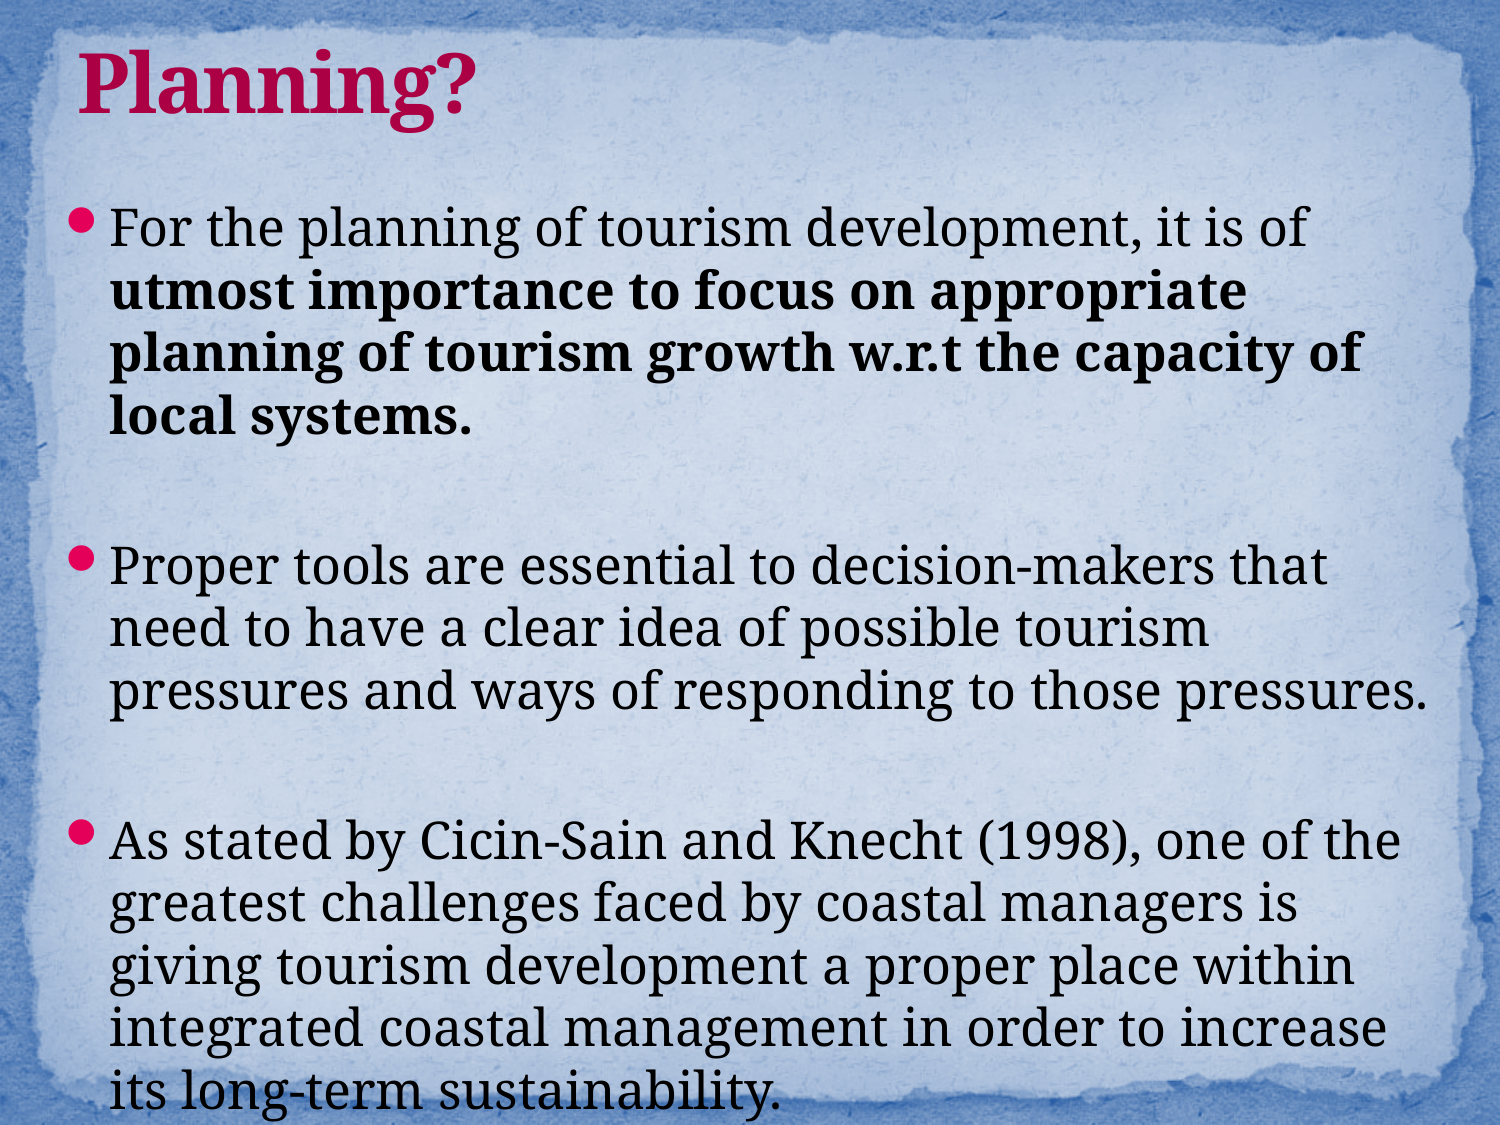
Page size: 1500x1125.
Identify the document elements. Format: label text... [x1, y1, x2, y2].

list For the planning of tourism development, it is of utmost importance to focus on appropriate planning of tourism growth w.r.t the capacity of local systems. Proper tools are essential to decision-makers that need to have a clear idea of possible tourism pressures and ways of responding to those pressures. As stated by Cicin-Sain and Knecht (1998), one of the greatest challenges faced by coastal managers is giving tourism development a proper place within integrated coastal management in order to increase its long-term sustainability. [50, 187, 1463, 938]
title Planning? [62, 0, 1500, 138]
